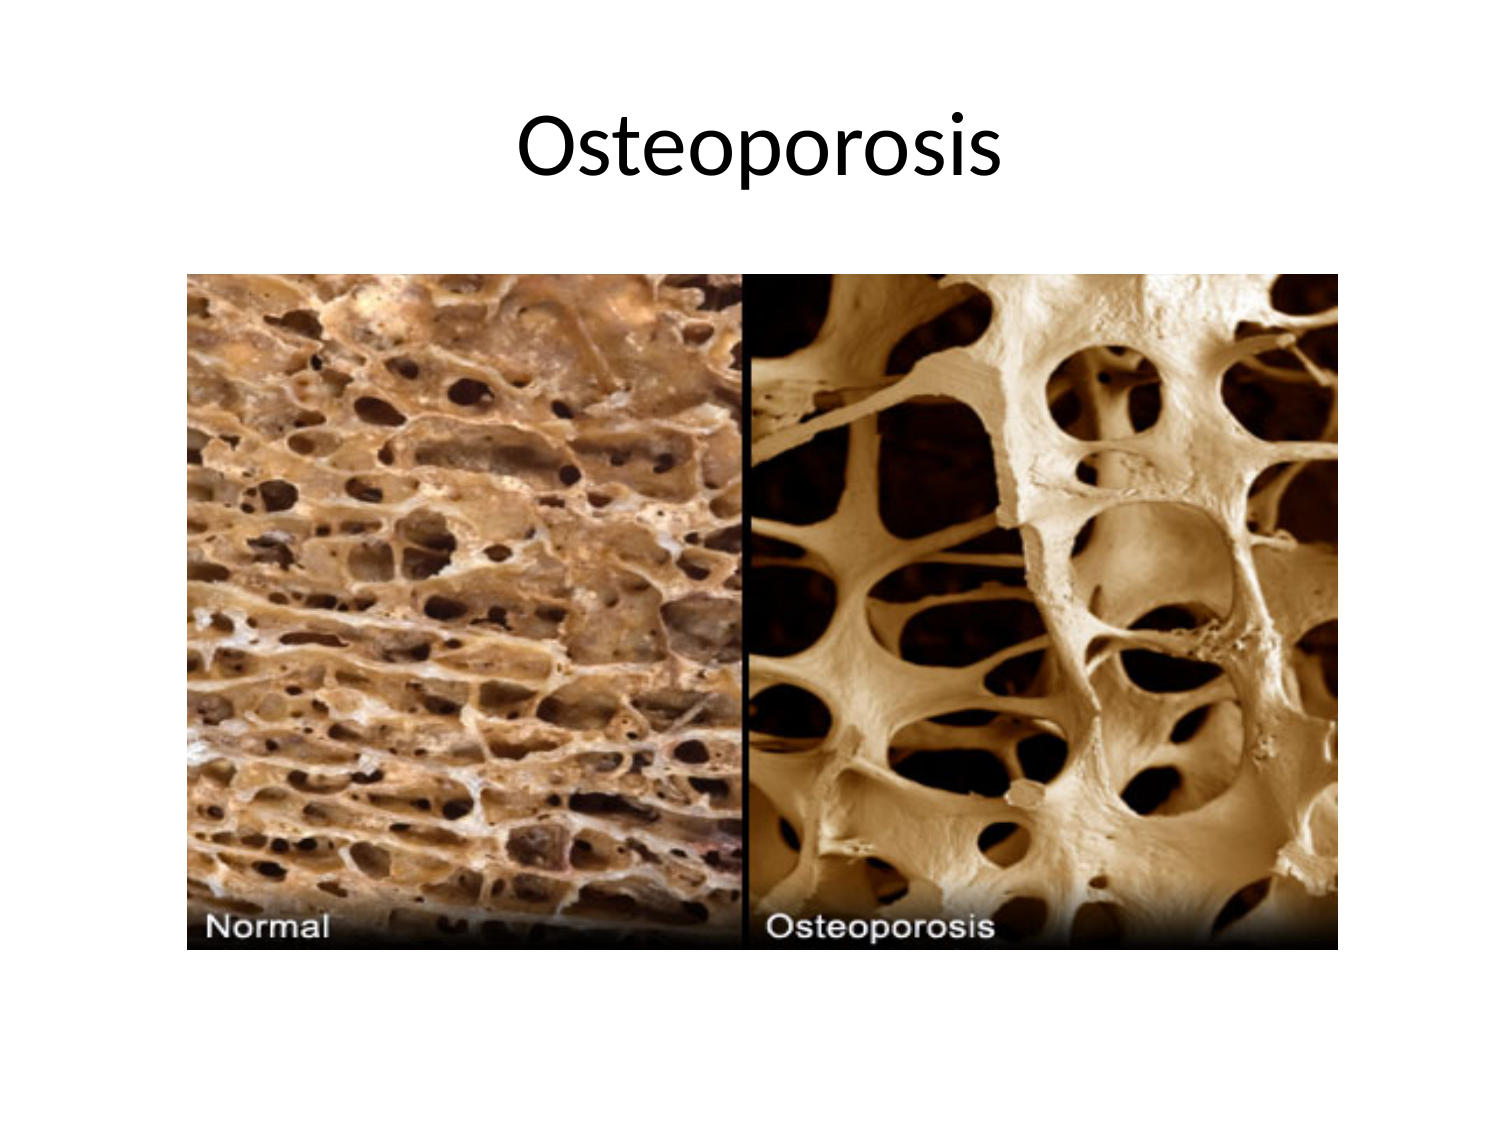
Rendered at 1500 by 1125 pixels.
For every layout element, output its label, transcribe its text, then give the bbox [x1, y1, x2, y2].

picture [187, 274, 1338, 951]
title Osteoporosis [75, 45, 1425, 233]
